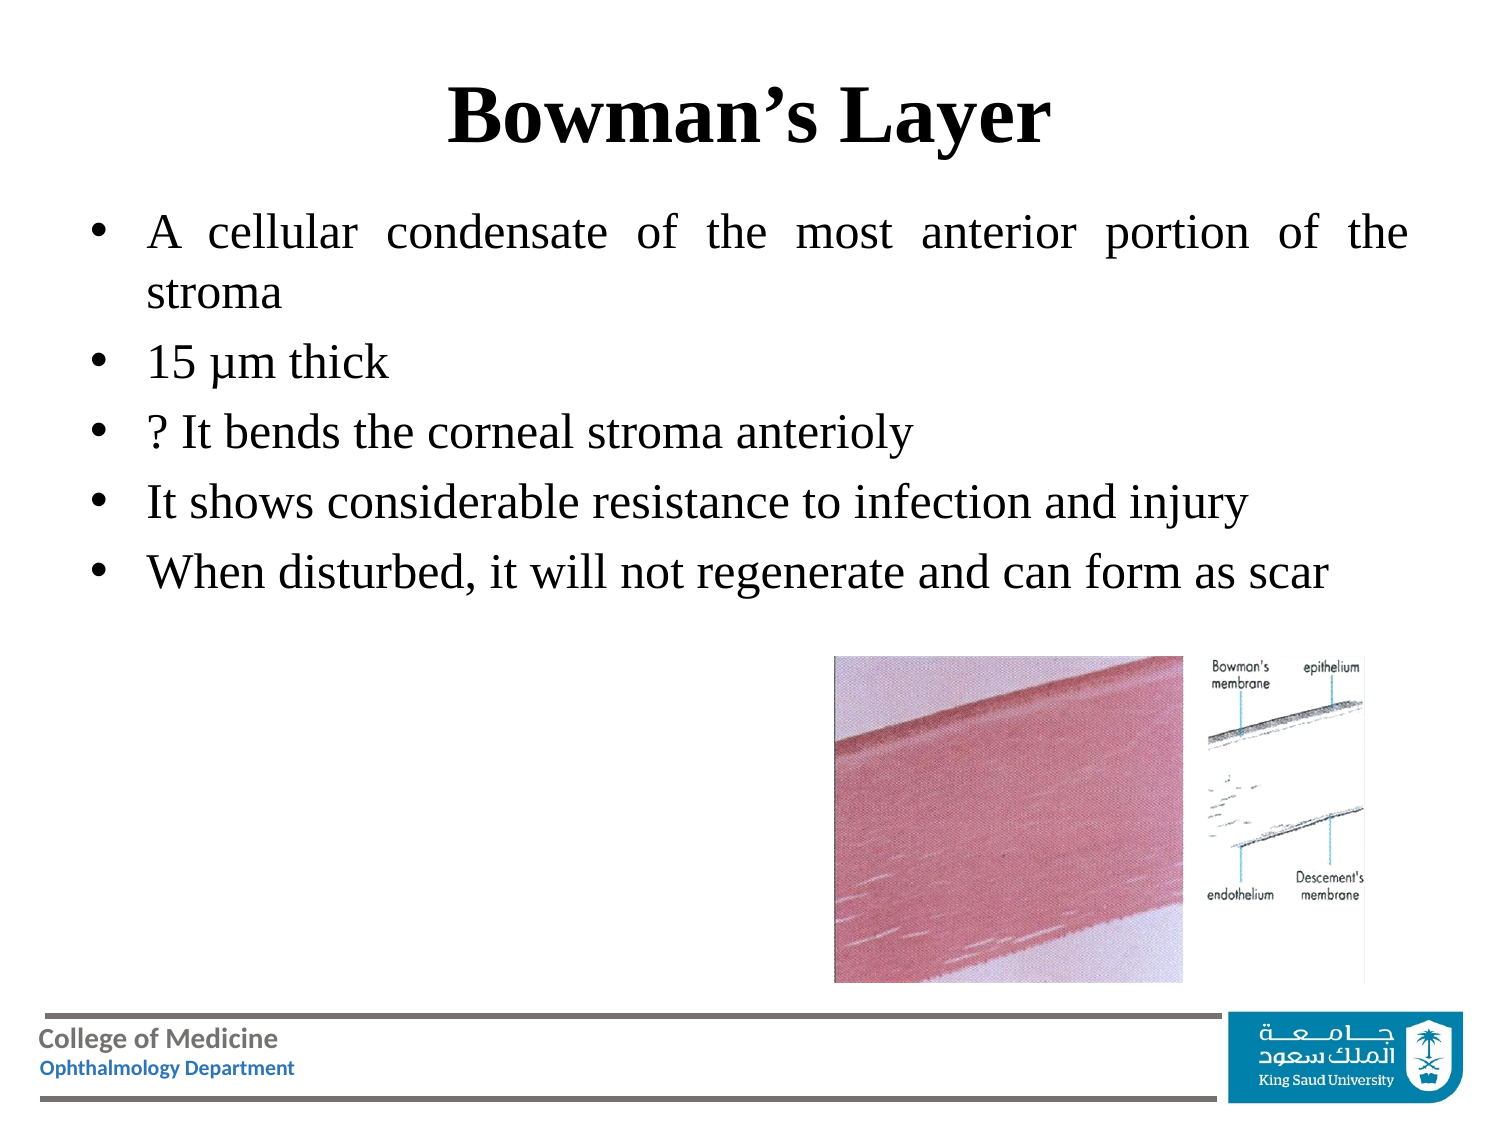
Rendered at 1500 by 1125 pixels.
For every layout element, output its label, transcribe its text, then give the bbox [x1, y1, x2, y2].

picture [832, 656, 1365, 988]
picture [1226, 1009, 1465, 1106]
title Bowman’s Layer [75, 45, 1425, 173]
list A cellular condensate of the most anterior portion of the stroma 15 µm thick ? It bends the corneal stroma anterioly It shows considerable resistance to infection and injury When disturbed, it will not regenerate and can form as scar [75, 191, 1425, 934]
